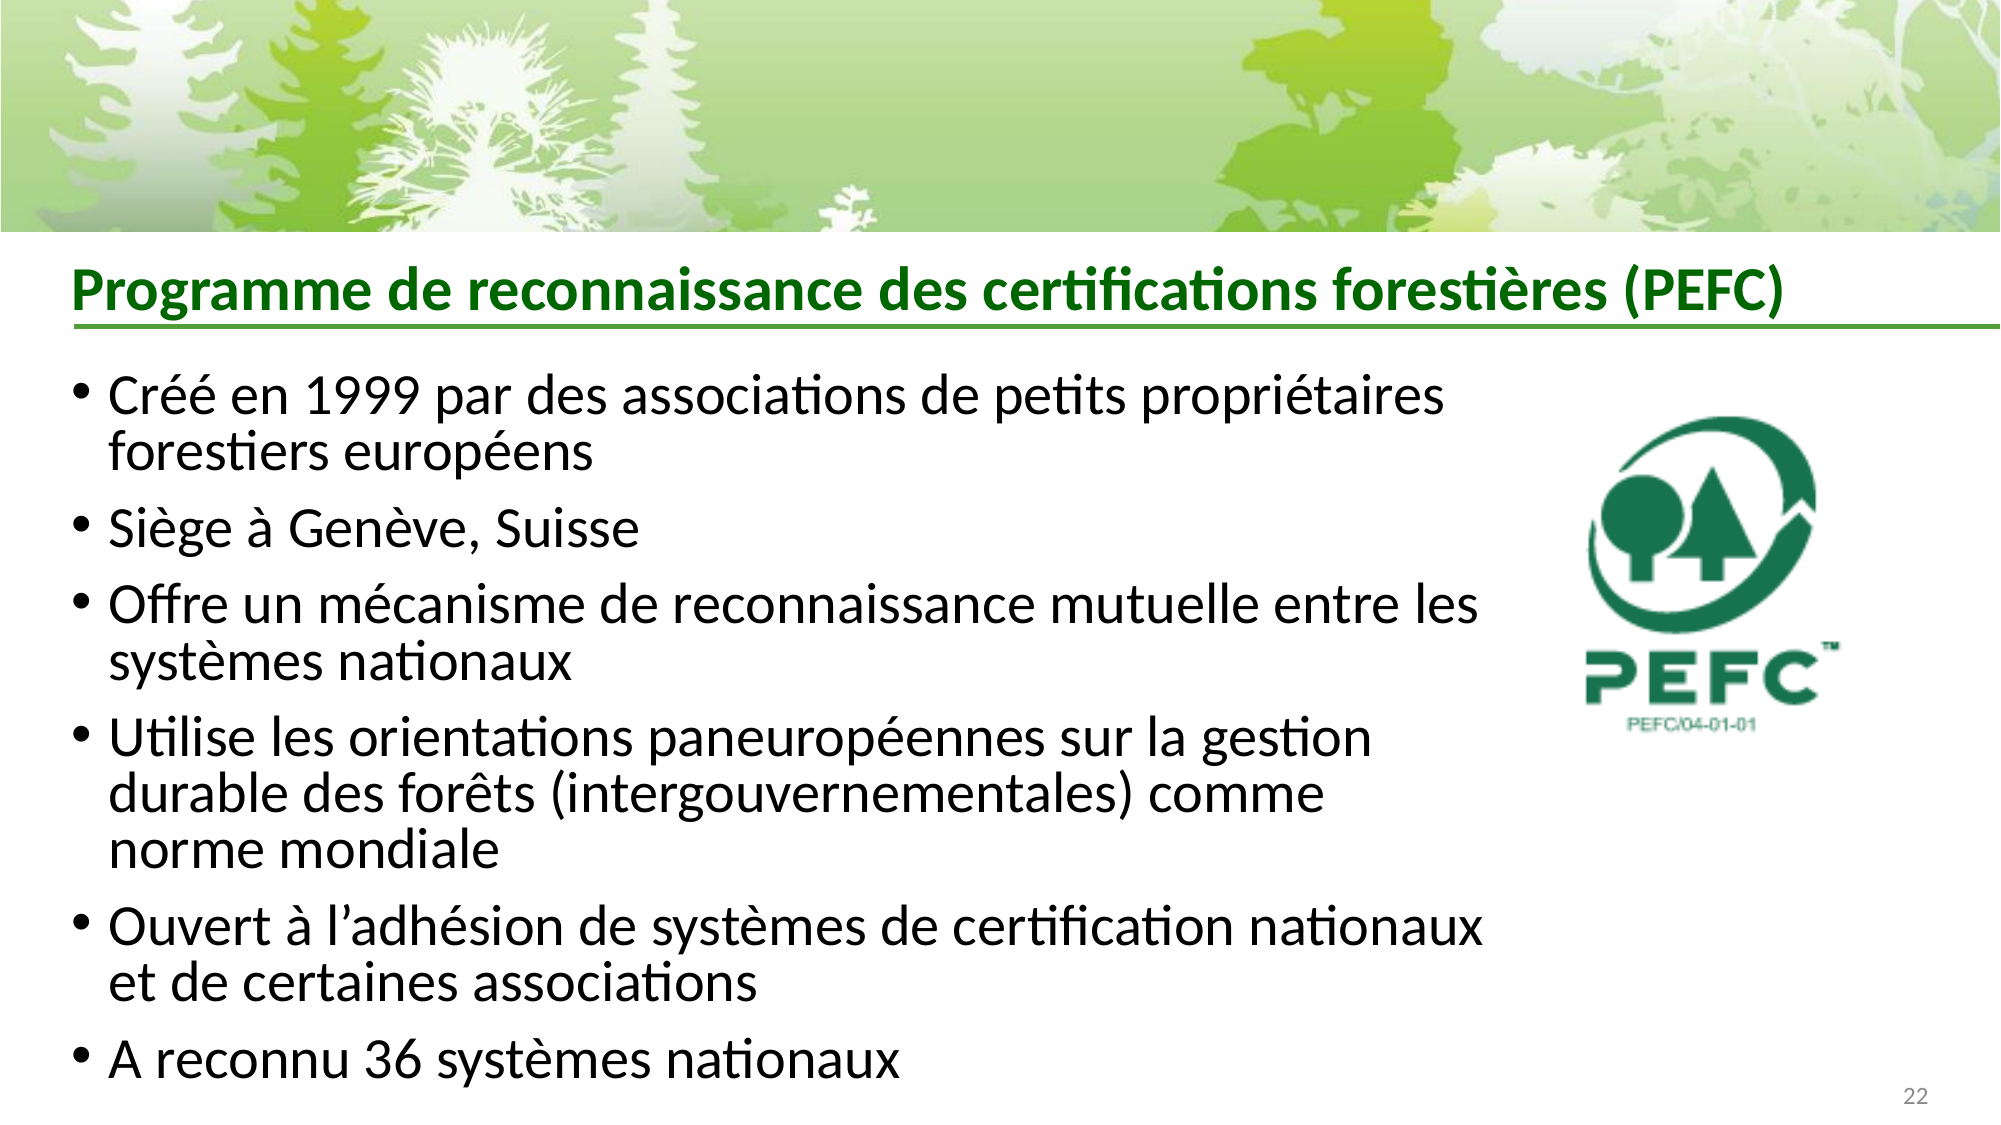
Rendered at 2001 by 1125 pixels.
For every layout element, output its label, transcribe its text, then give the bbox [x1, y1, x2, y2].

picture [1529, 382, 1877, 774]
title Programme de reconnaissance des certifications forestières (PEFC) [56, 181, 1974, 399]
slide_number 22 [1493, 1065, 1944, 1125]
picture [0, 0, 2000, 232]
list Créé en 1999 par des associations de petits propriétaires forestiers européens Siège à Genève, Suisse Offre un mécanisme de reconnaissance mutuelle entre les systèmes nationaux Utilise les orientations paneuropéennes sur la gestion durable des forêts (intergouvernementales) comme norme mondiale Ouvert à l’adhésion de systèmes de certification nationaux et de certaines associations A reconnu 36 systèmes nationaux [56, 362, 1500, 1105]
